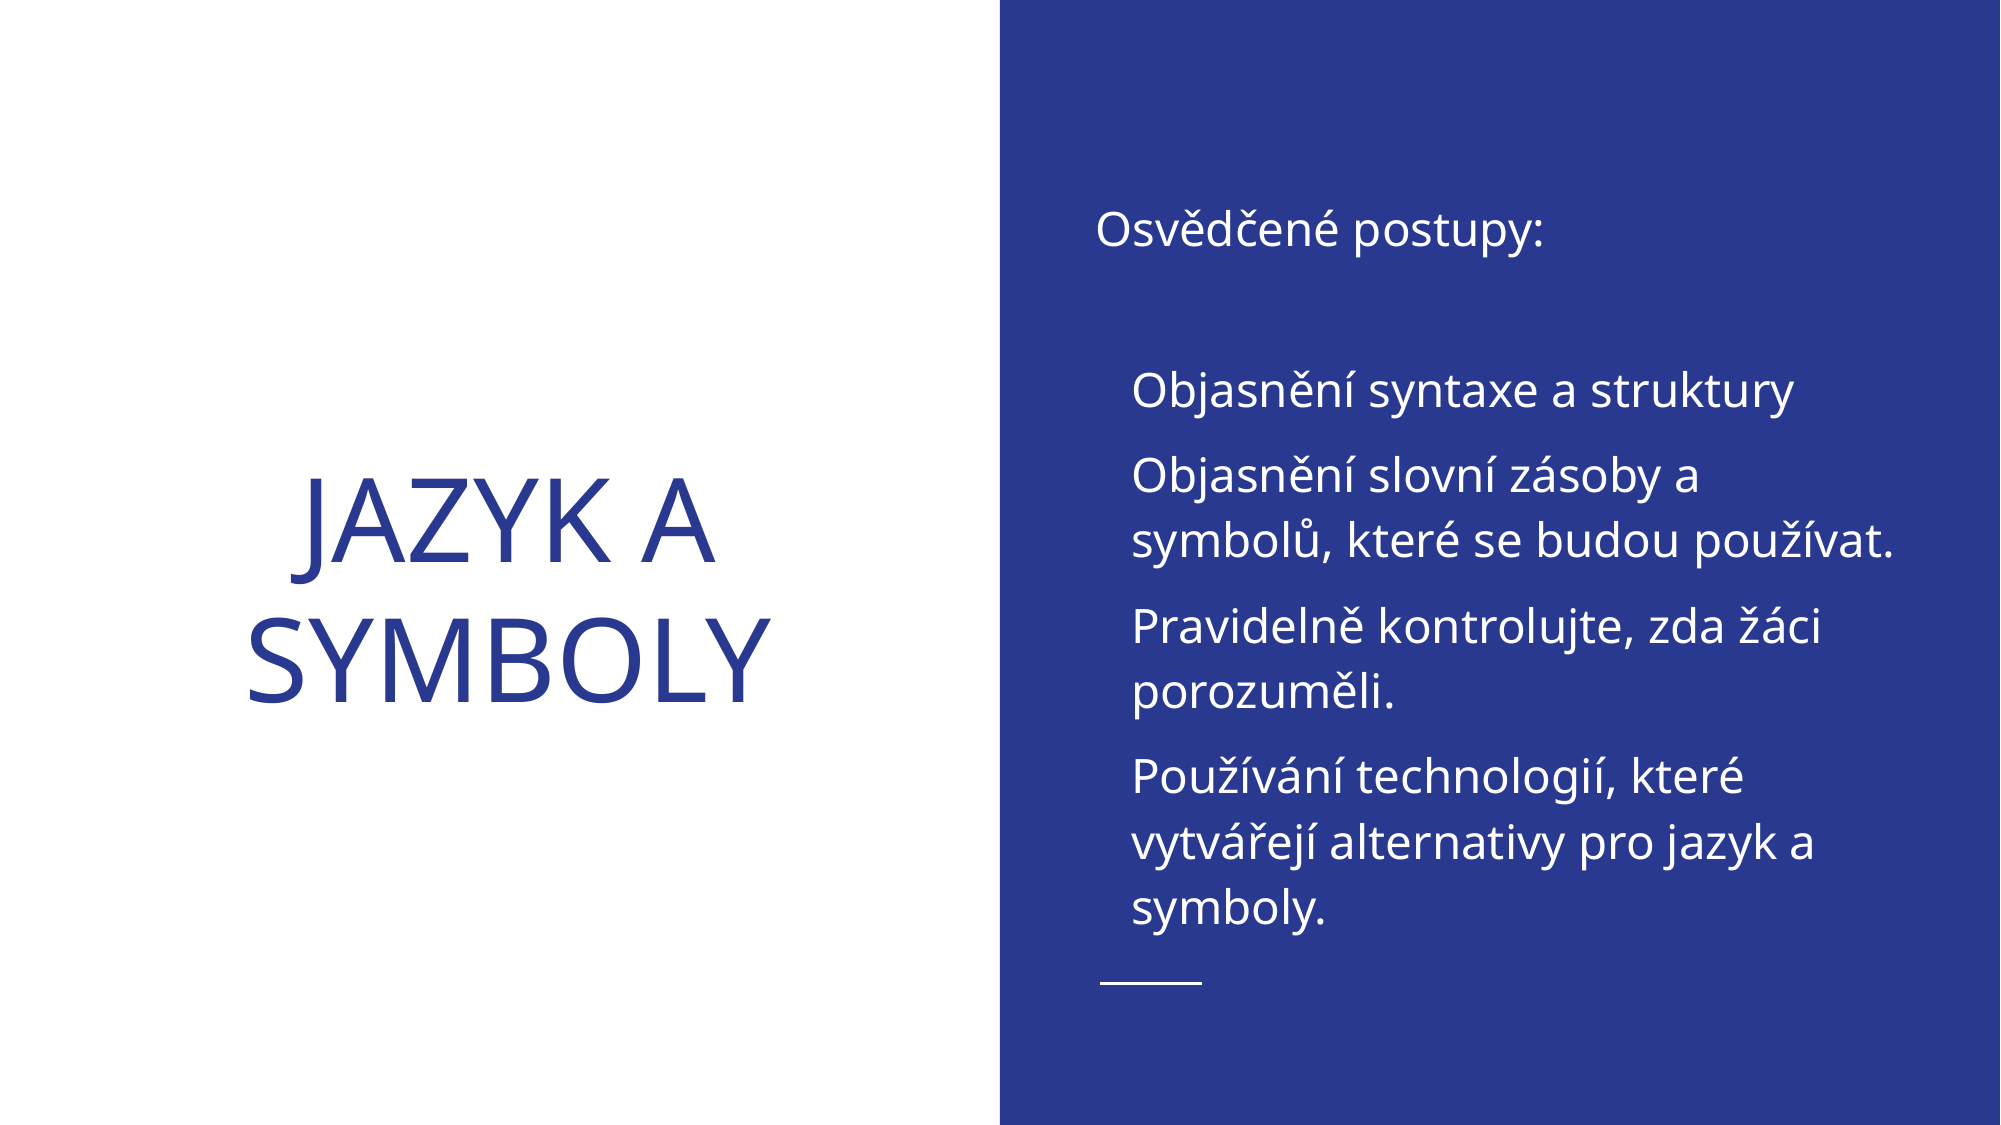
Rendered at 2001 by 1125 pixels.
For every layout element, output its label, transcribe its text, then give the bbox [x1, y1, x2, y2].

title JAZYK A SYMBOLY [65, 391, 951, 734]
list Osvědčené postupy: Objasnění syntaxe a struktury Objasnění slovní zásoby a symbolů, které se budou používat. Pravidelně kontrolujte, zda žáci porozuměli. Používání technologií, které vytvářejí alternativy pro jazyk a symboly. [1080, 158, 1920, 967]
